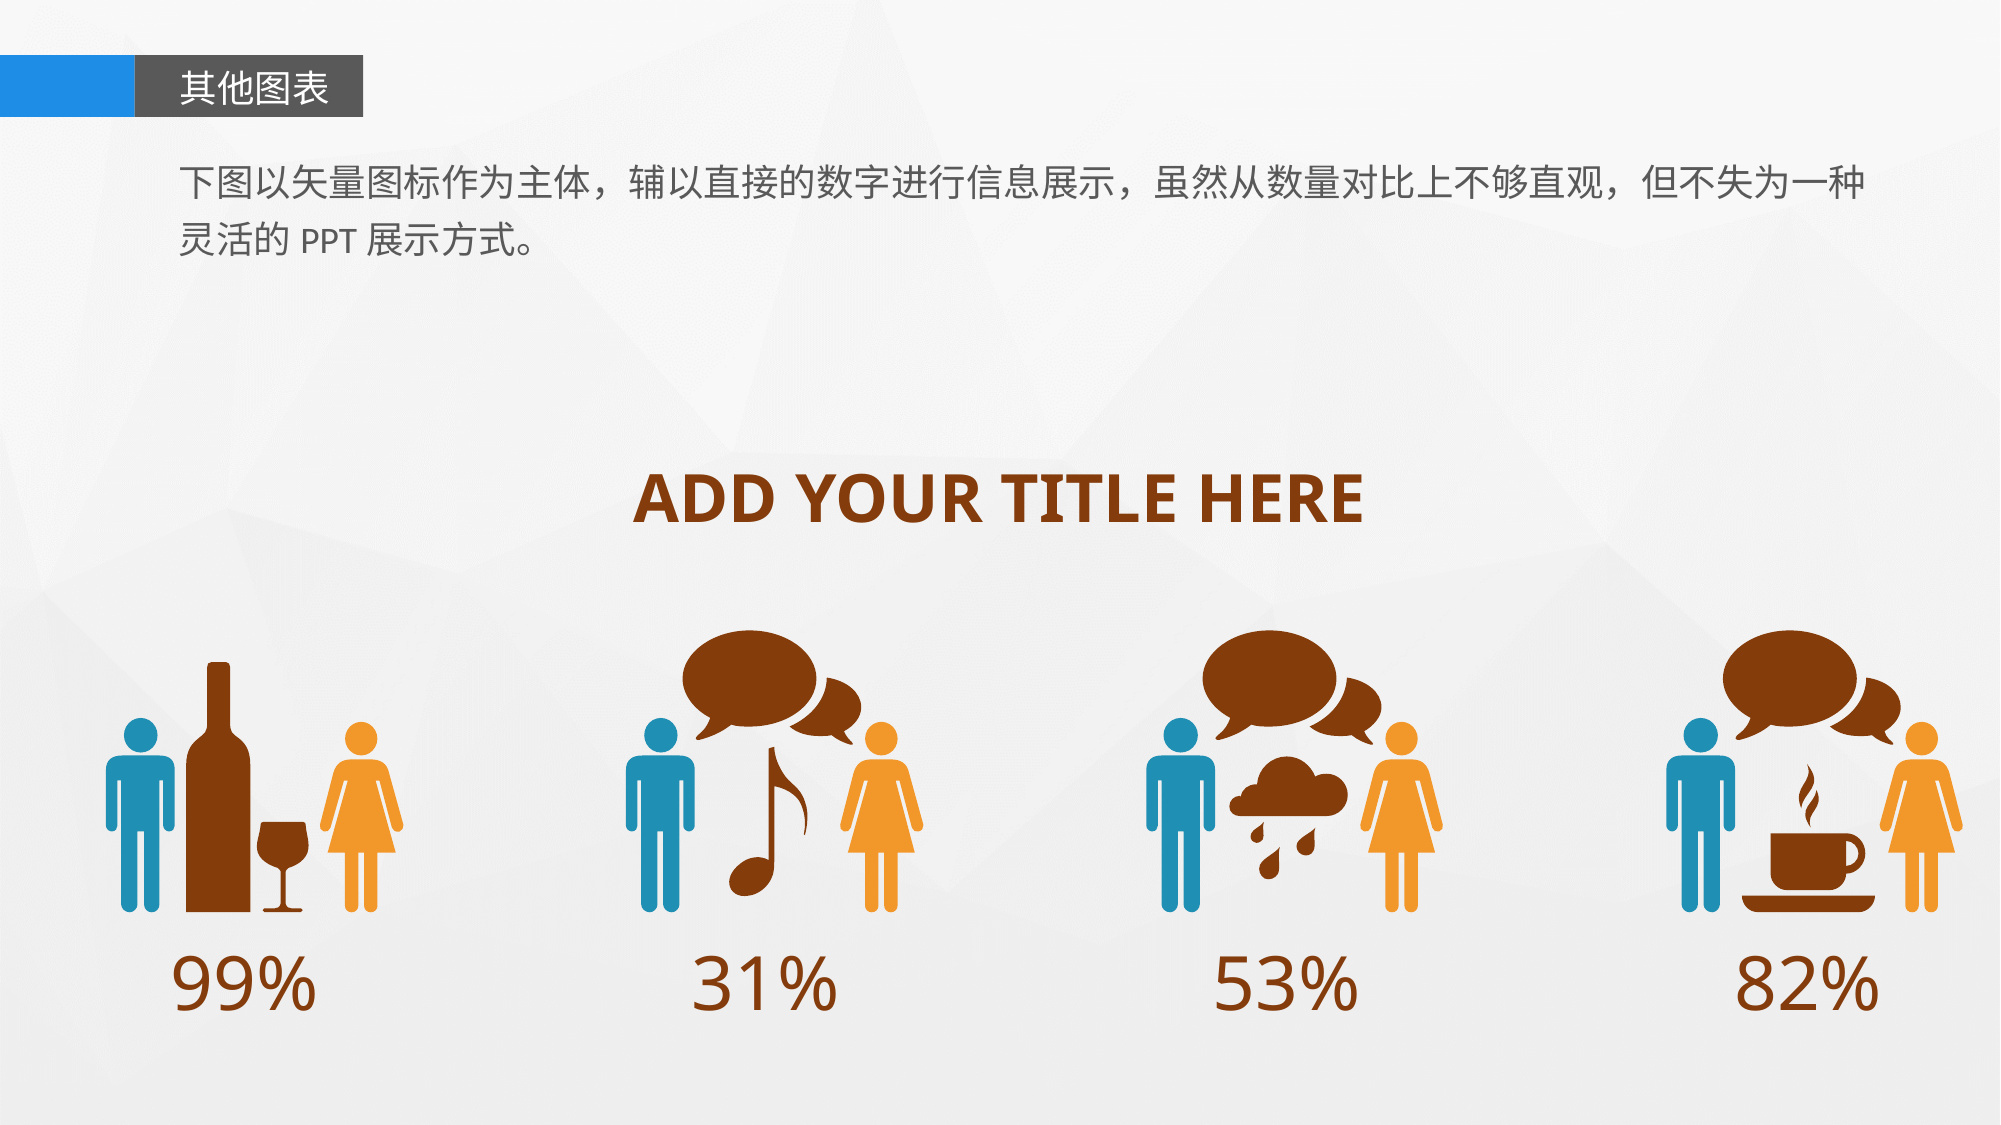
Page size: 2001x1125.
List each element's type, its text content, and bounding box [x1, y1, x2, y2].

text_box [1722, 630, 1857, 741]
text_box [1163, 717, 1198, 753]
text_box 53% [1180, 927, 1394, 1033]
text_box ADD YOUR TITLE HERE [618, 448, 1382, 544]
text_box [1250, 821, 1264, 843]
text_box [123, 717, 158, 753]
text_box [1829, 677, 1901, 745]
text_box [1770, 833, 1847, 891]
text_box [105, 755, 175, 913]
text_box [1683, 717, 1718, 753]
text_box [729, 746, 808, 897]
text_box [1846, 833, 1866, 874]
text_box [1879, 759, 1963, 913]
text_box [1905, 721, 1939, 756]
text_box 下图以矢量图标作为主体，辅以直接的数字进行信息展示，虽然从数量对比上不够直观，但不失为一种灵活的PPT展示方式。 [164, 140, 1914, 268]
text_box [865, 721, 898, 756]
text_box [186, 662, 251, 913]
text_box 99% [138, 927, 351, 1033]
text_box [1229, 756, 1348, 817]
text_box [840, 759, 924, 913]
text_box [1259, 846, 1280, 880]
text_box [256, 821, 309, 913]
text_box [1202, 630, 1337, 741]
text_box [1360, 759, 1443, 913]
text_box [319, 759, 404, 913]
text_box [1666, 755, 1736, 913]
text_box [789, 677, 862, 745]
text_box 82% [1701, 927, 1915, 1033]
text_box [1309, 677, 1382, 745]
text_box [1741, 895, 1876, 913]
text_box 31% [659, 927, 872, 1033]
text_box [644, 717, 678, 753]
text_box [1798, 763, 1815, 809]
text_box 其他图表 [165, 57, 345, 117]
text_box [682, 630, 817, 741]
text_box [625, 755, 695, 913]
text_box [345, 721, 378, 756]
text_box [1385, 721, 1418, 756]
text_box [1805, 790, 1819, 828]
text_box [1296, 827, 1316, 856]
text_box [1146, 755, 1216, 913]
